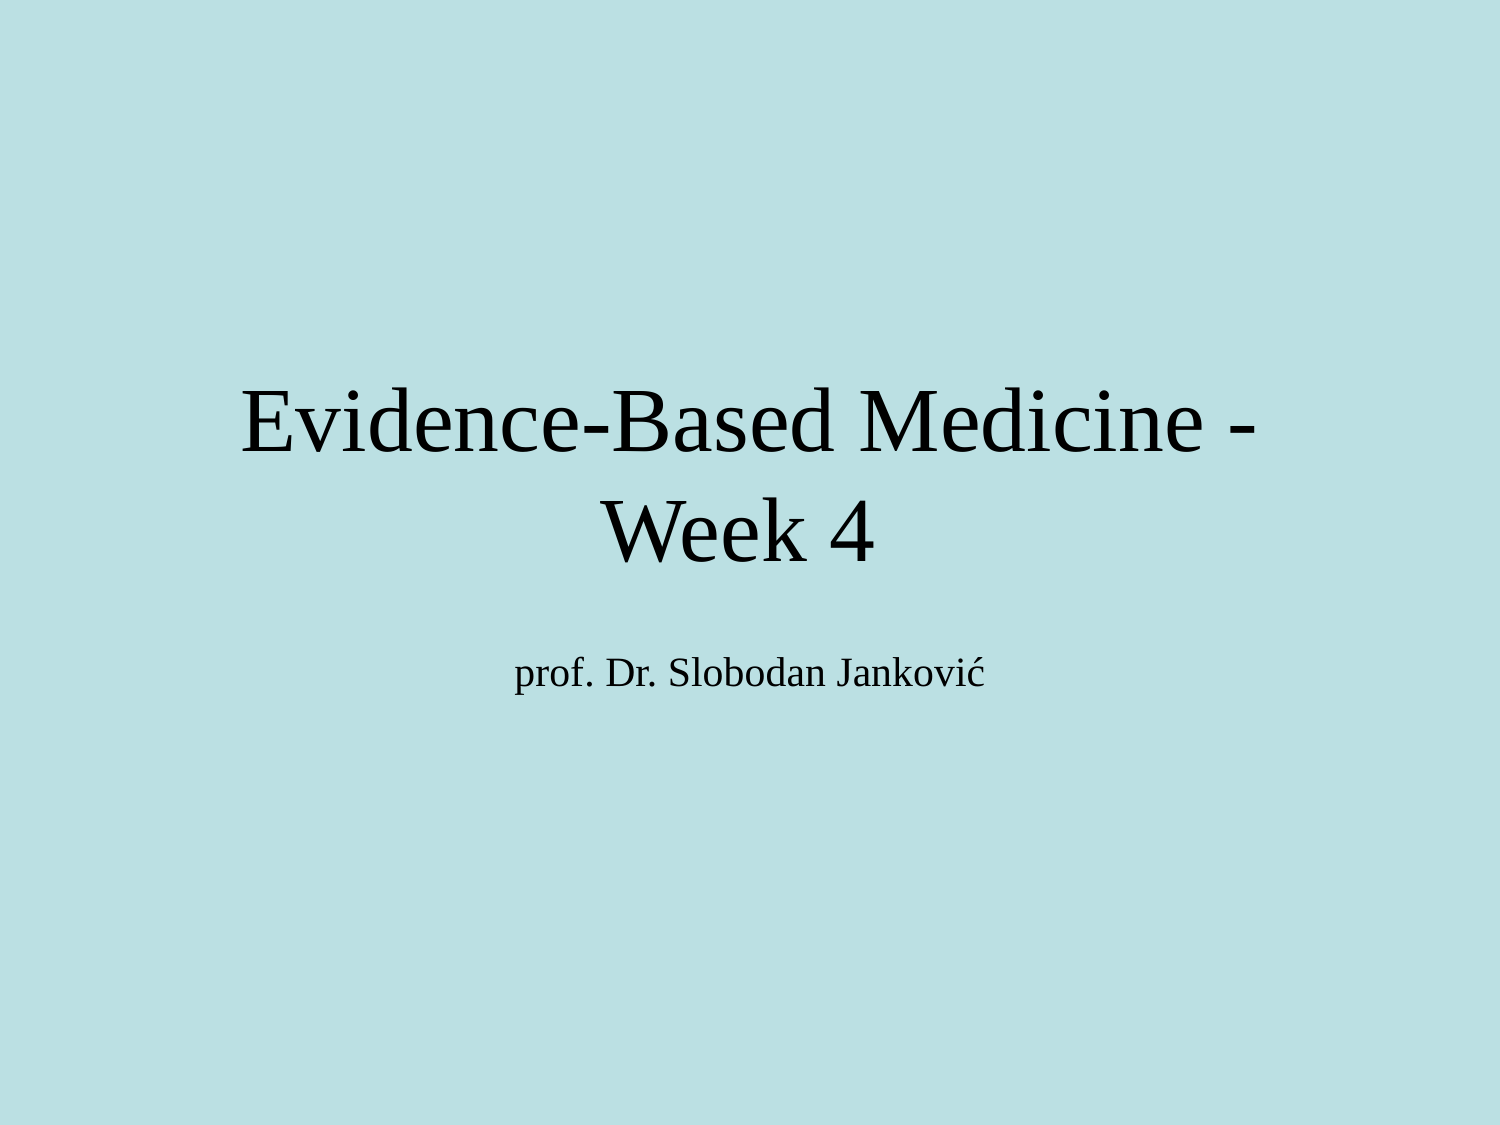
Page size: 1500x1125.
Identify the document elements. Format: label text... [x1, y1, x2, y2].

title Evidence-Based Medicine - Week 4 [112, 349, 1388, 591]
subtitle prof. Dr. Slobodan Janković [225, 637, 1275, 925]
